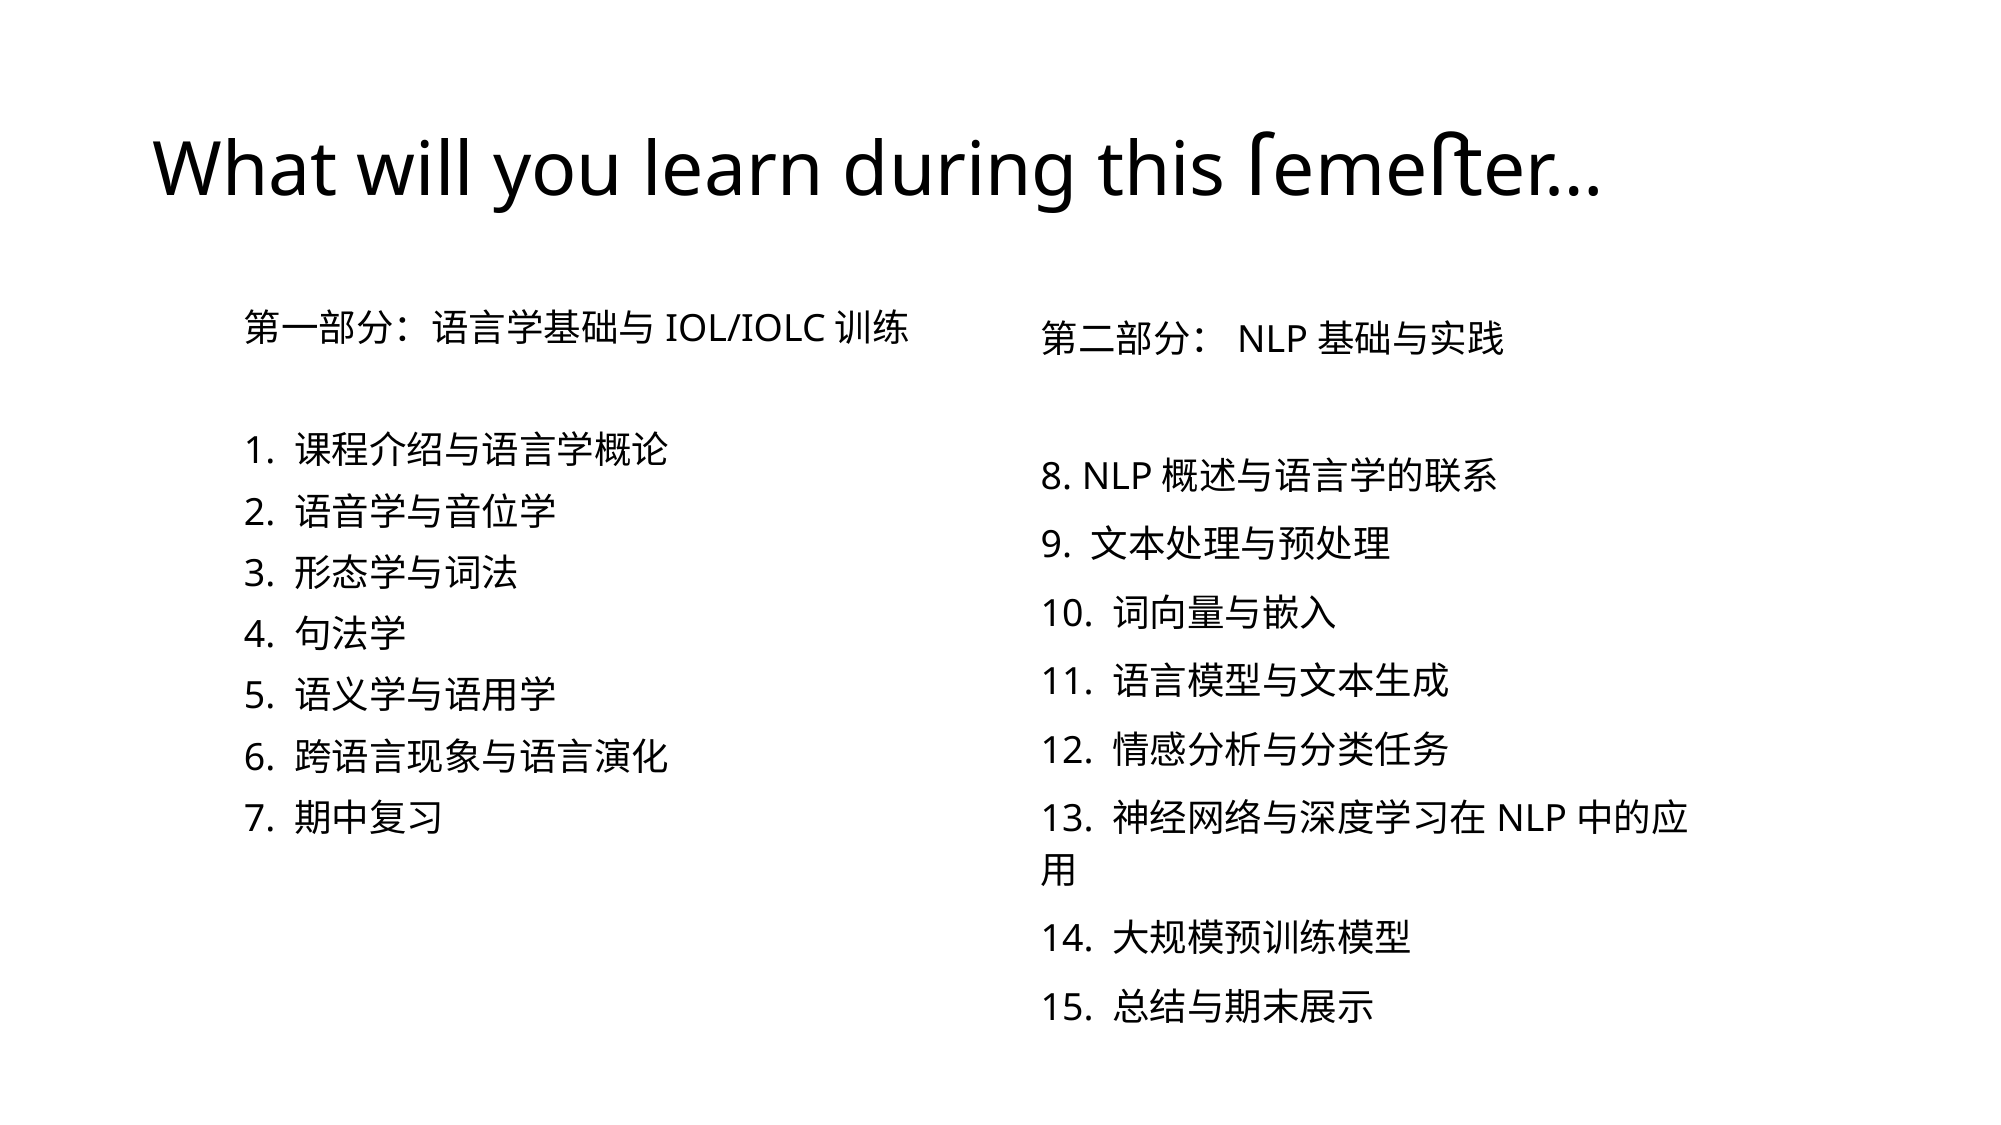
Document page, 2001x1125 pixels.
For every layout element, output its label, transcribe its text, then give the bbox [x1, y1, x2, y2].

text_box 第二部分：NLP基础与实践 8. NLP概述与语言学的联系 9. 文本处理与预处理 10. 词向量与嵌入 11. 语言模型与文本生成 12. 情感分析与分类任务 13. 神经网络与深度学习在NLP中的应用 14. 大规模预训练模型 15. 总结与期末展示 [1025, 301, 1739, 1035]
list 第一部分：语言学基础与IOL/IOLC训练 1. 课程介绍与语言学概论 2. 语音学与音位学 3. 形态学与词法 4. 句法学 5. 语义学与语用学 6. 跨语言现象与语言演化 7. 期中复习 [228, 301, 942, 988]
title What will you learn during this ſemeﬅer… [137, 59, 1863, 278]
